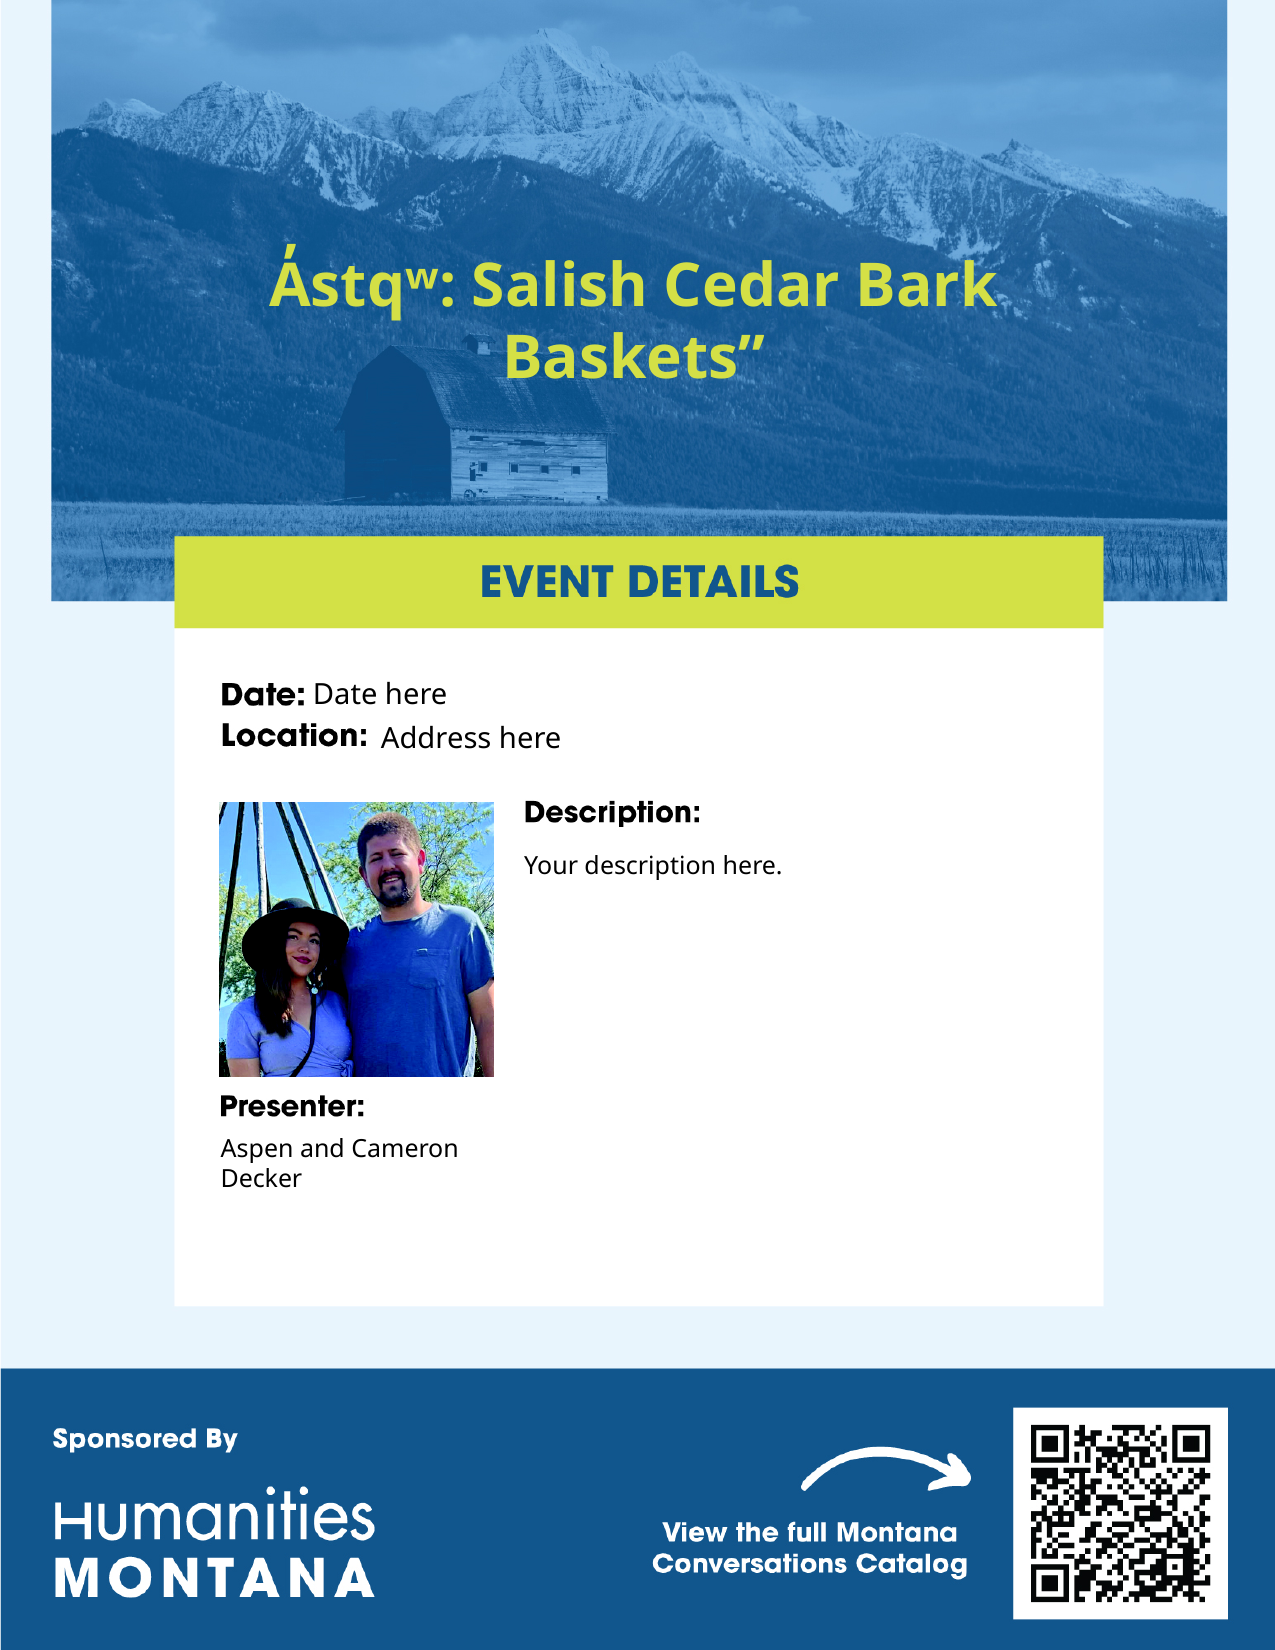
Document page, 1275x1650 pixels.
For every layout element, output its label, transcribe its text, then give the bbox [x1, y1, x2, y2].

picture [0, 0, 1275, 1650]
text_box A̓stqʷ: Salish Cedar Bark Baskets” [169, 230, 1099, 406]
text_box [159, 166, 1099, 233]
text_box Your description here. [509, 834, 1033, 895]
text_box [169, 132, 1099, 166]
text_box Date here [297, 660, 932, 726]
text_box Aspen and Cameron Decker [205, 1117, 480, 1208]
text_box Address here [365, 704, 1233, 770]
